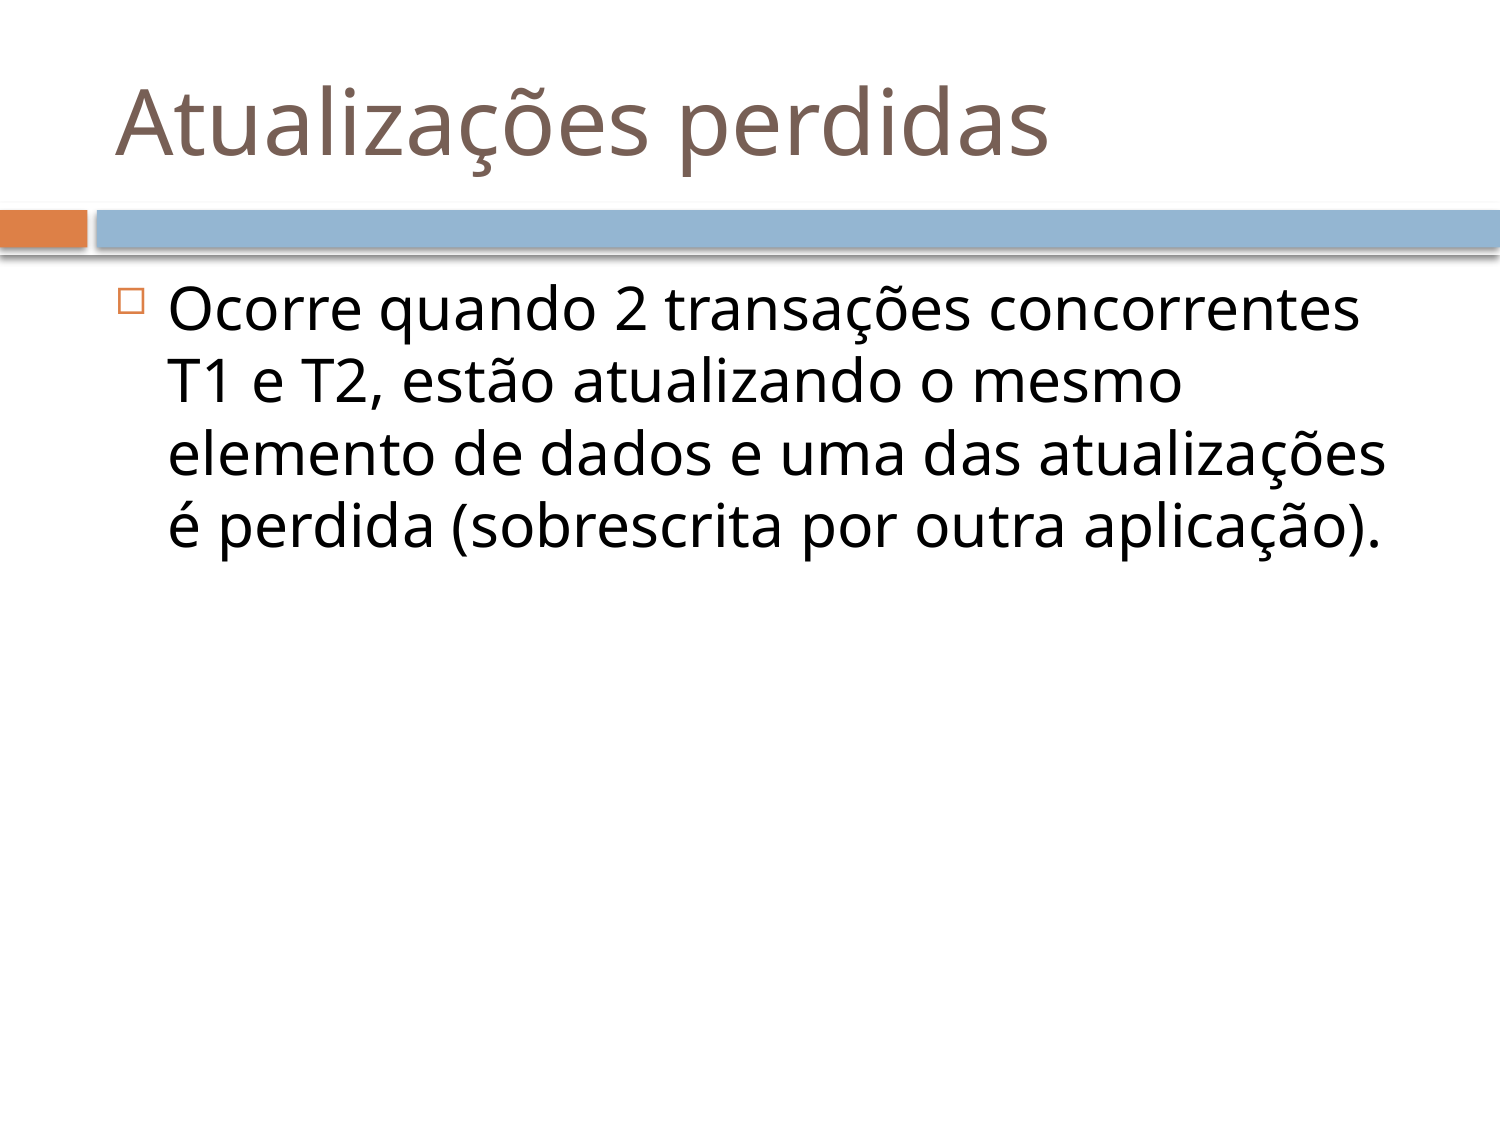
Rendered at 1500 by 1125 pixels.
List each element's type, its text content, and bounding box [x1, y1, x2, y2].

title Atualizações perdidas [100, 37, 1438, 200]
list Ocorre quando 2 transações concorrentes T1 e T2, estão atualizando o mesmo elemento de dados e uma das atualizações é perdida (sobrescrita por outra aplicação). [100, 262, 1438, 1000]
